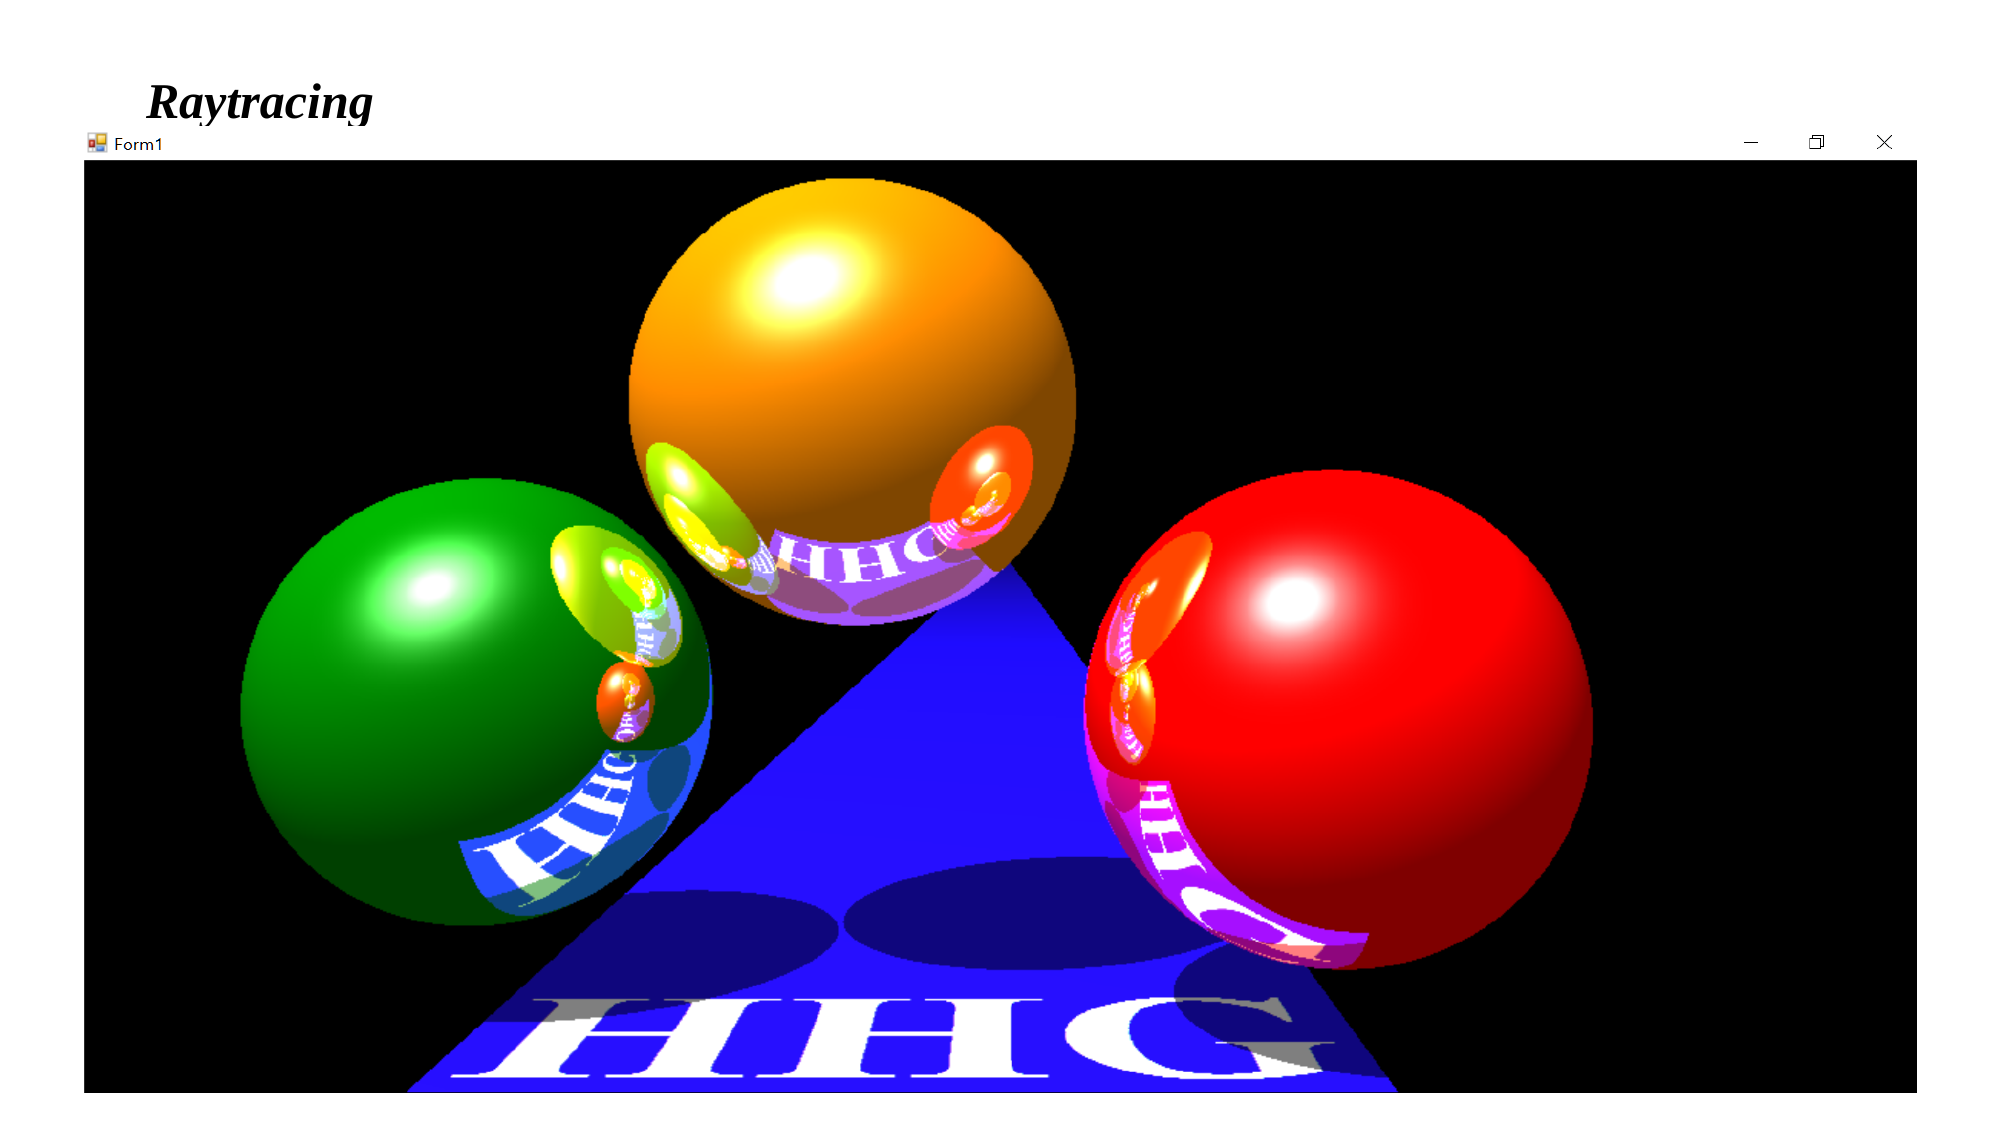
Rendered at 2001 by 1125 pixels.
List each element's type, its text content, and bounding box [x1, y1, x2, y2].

picture [84, 126, 1917, 1093]
text_box Raytracing [131, 61, 1048, 126]
